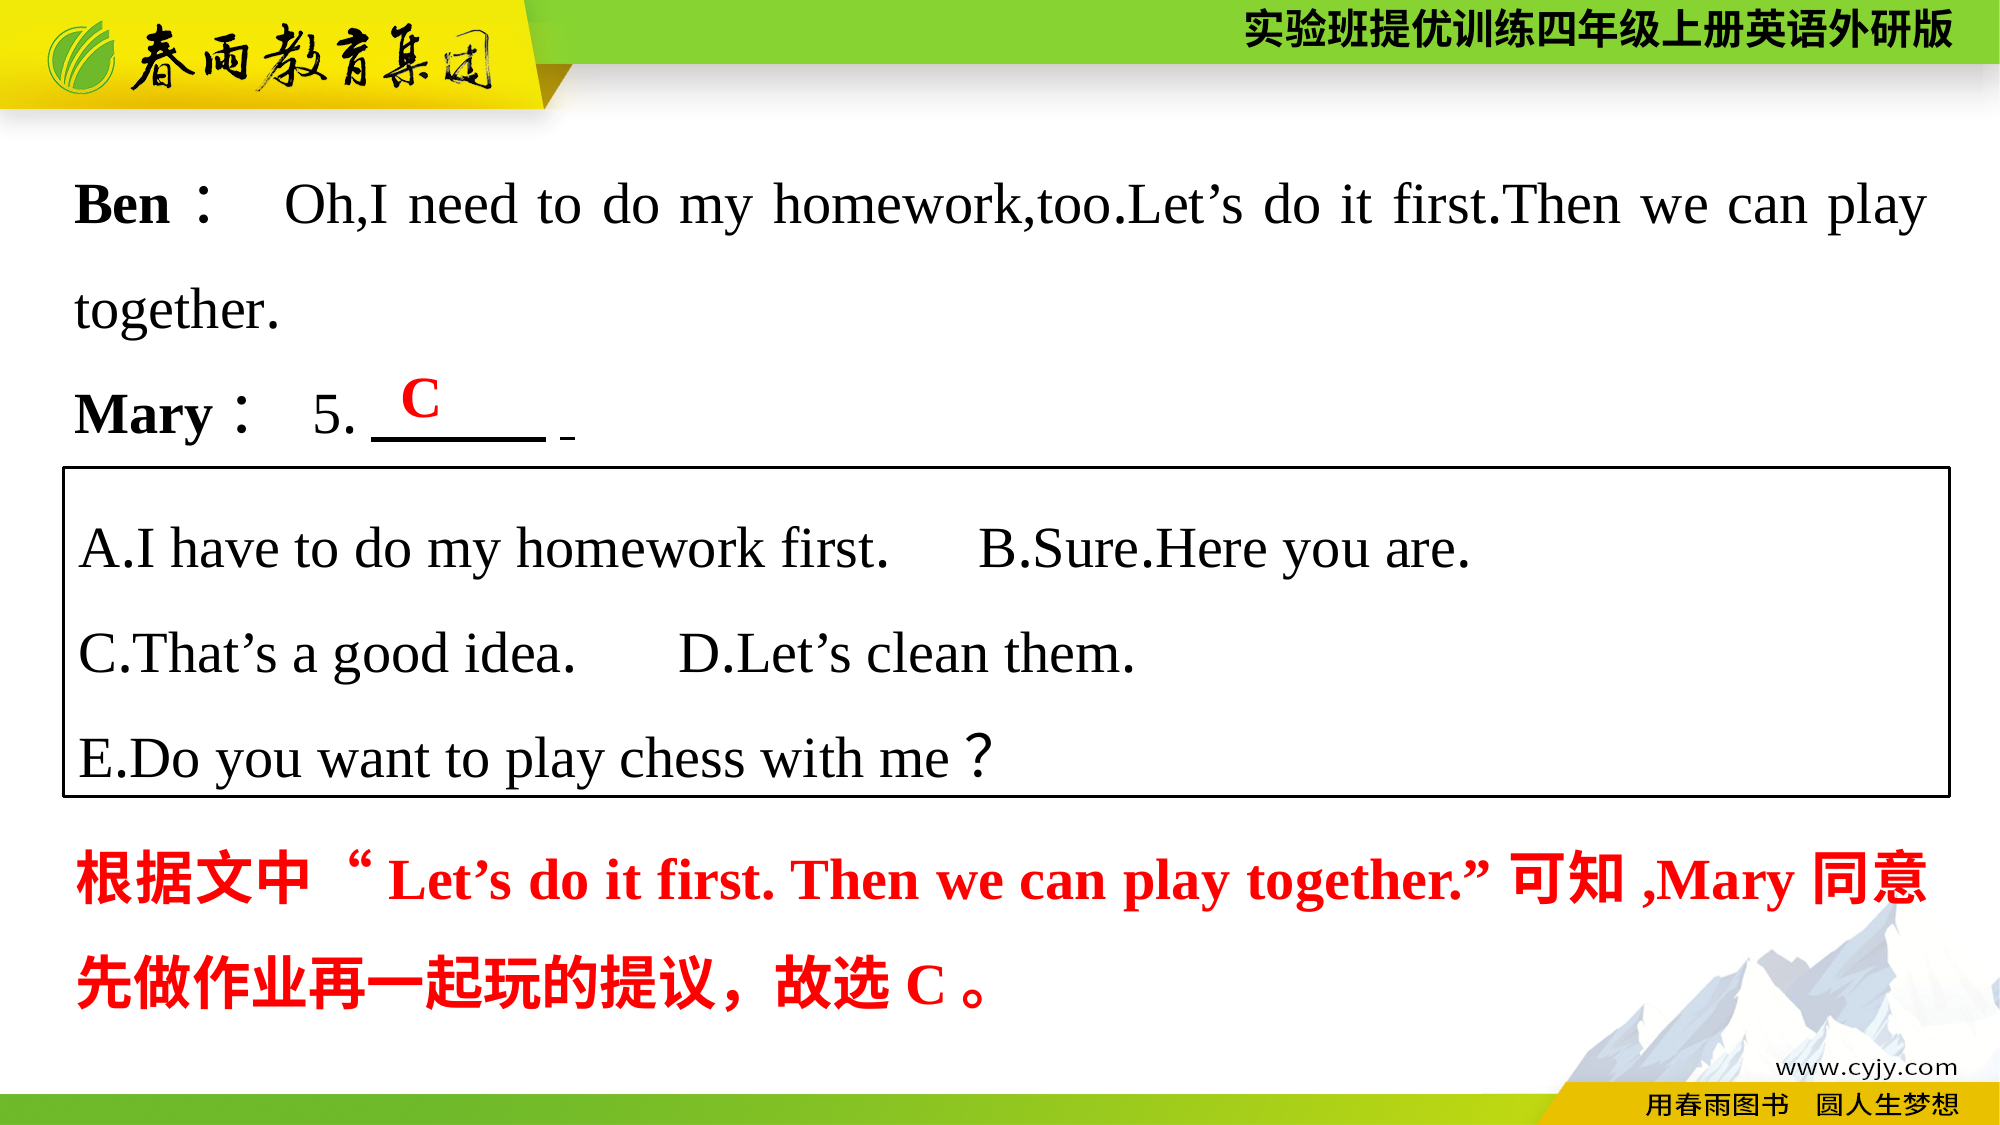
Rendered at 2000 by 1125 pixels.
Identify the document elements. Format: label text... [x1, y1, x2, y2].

text_box A.I have to do my homework first. B.Sure.Here you are. C.That’s a good idea. D.Let’s clean them. E.Do you want to play chess with me？ [63, 467, 1950, 797]
text_box C [386, 351, 458, 437]
picture [0, 0, 2000, 1125]
list Ben： Oh,I need to do my homework,too.Let’s do it first.Then we can play together. Mary： 5. . [59, 122, 1944, 456]
text_box 根据文中“Let’s do it first. Then we can play together.”可知,Mary同意先做作业再一起玩的提议，故选C。 [60, 798, 1945, 1024]
